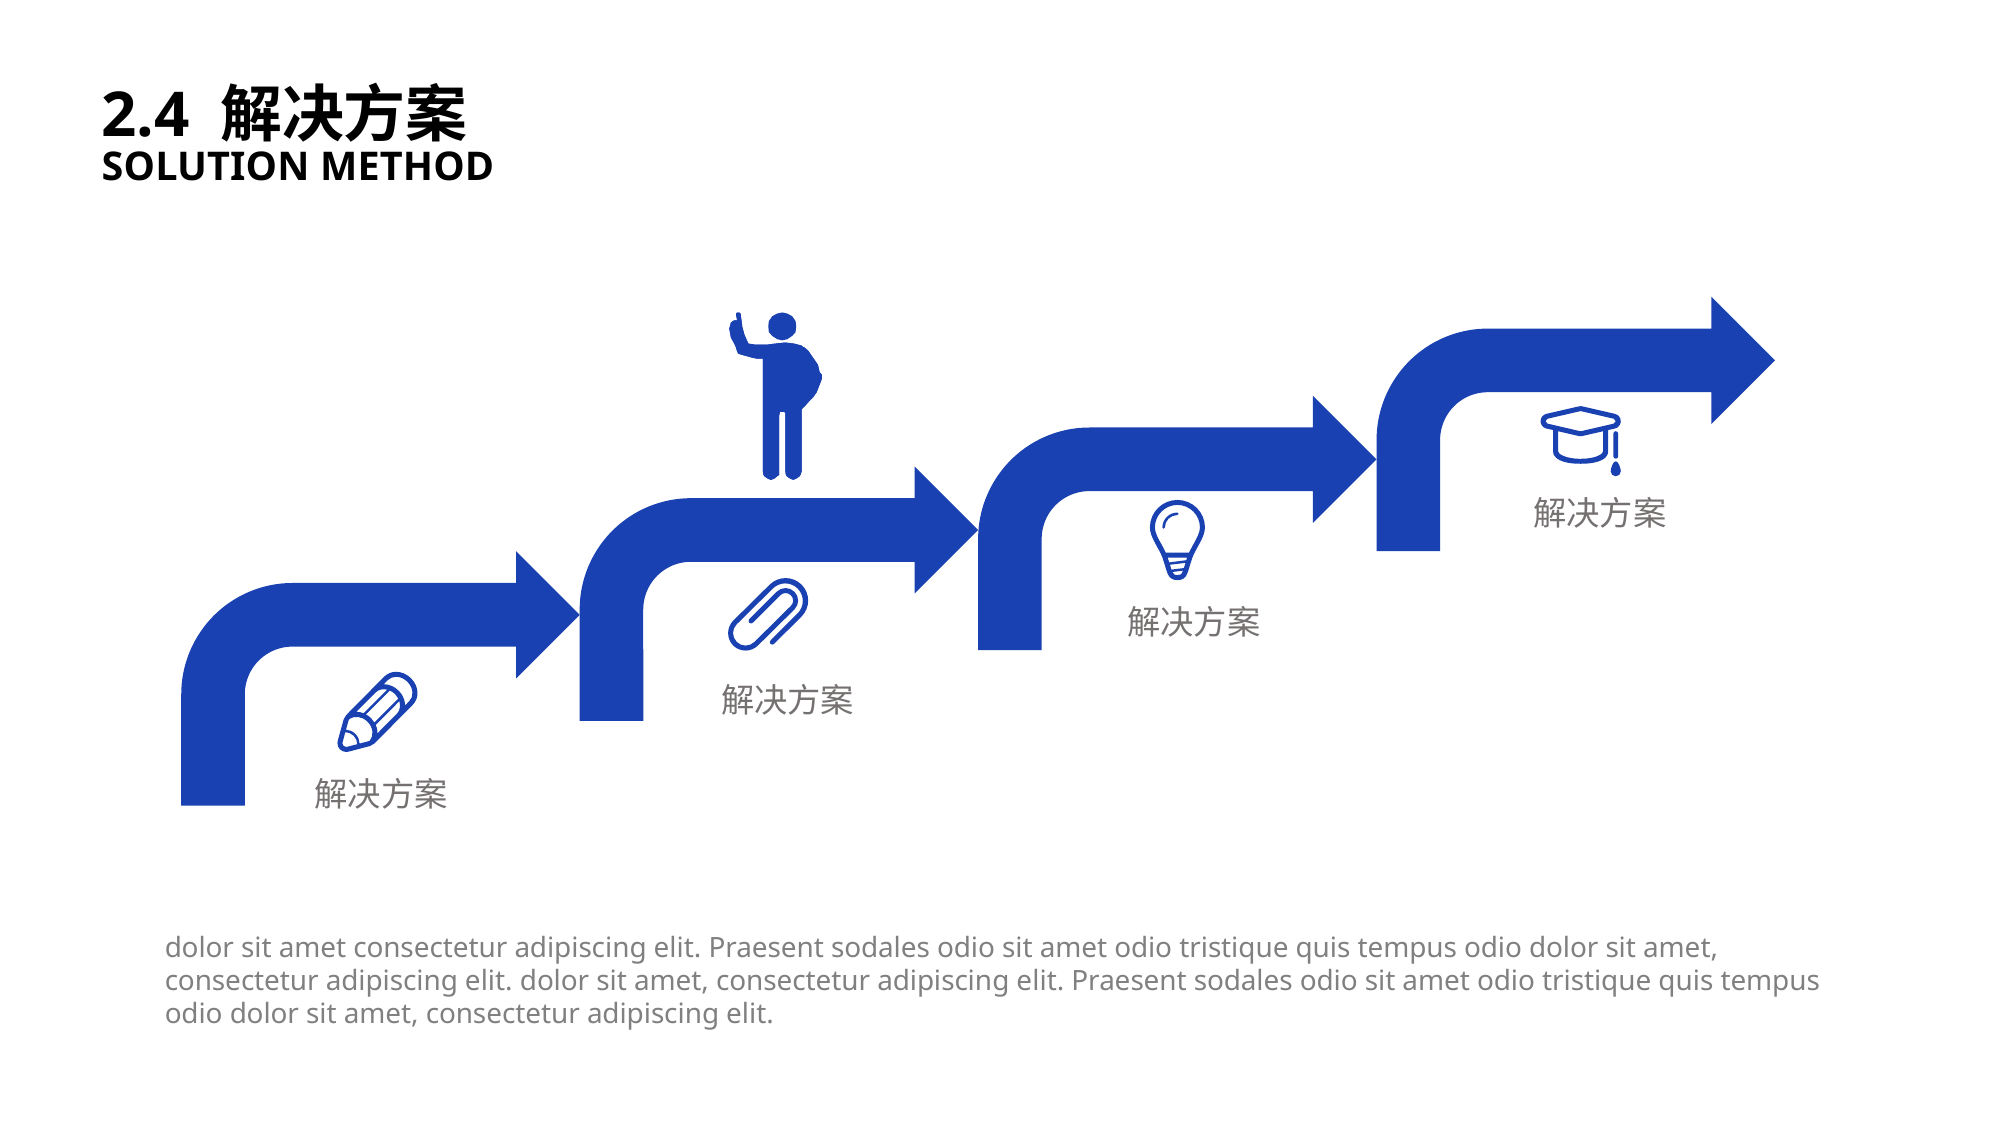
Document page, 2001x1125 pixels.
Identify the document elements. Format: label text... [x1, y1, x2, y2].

text_box 2.4 解决方案 SOLUTION METHOD [101, 69, 495, 196]
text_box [149, 296, 1850, 1038]
